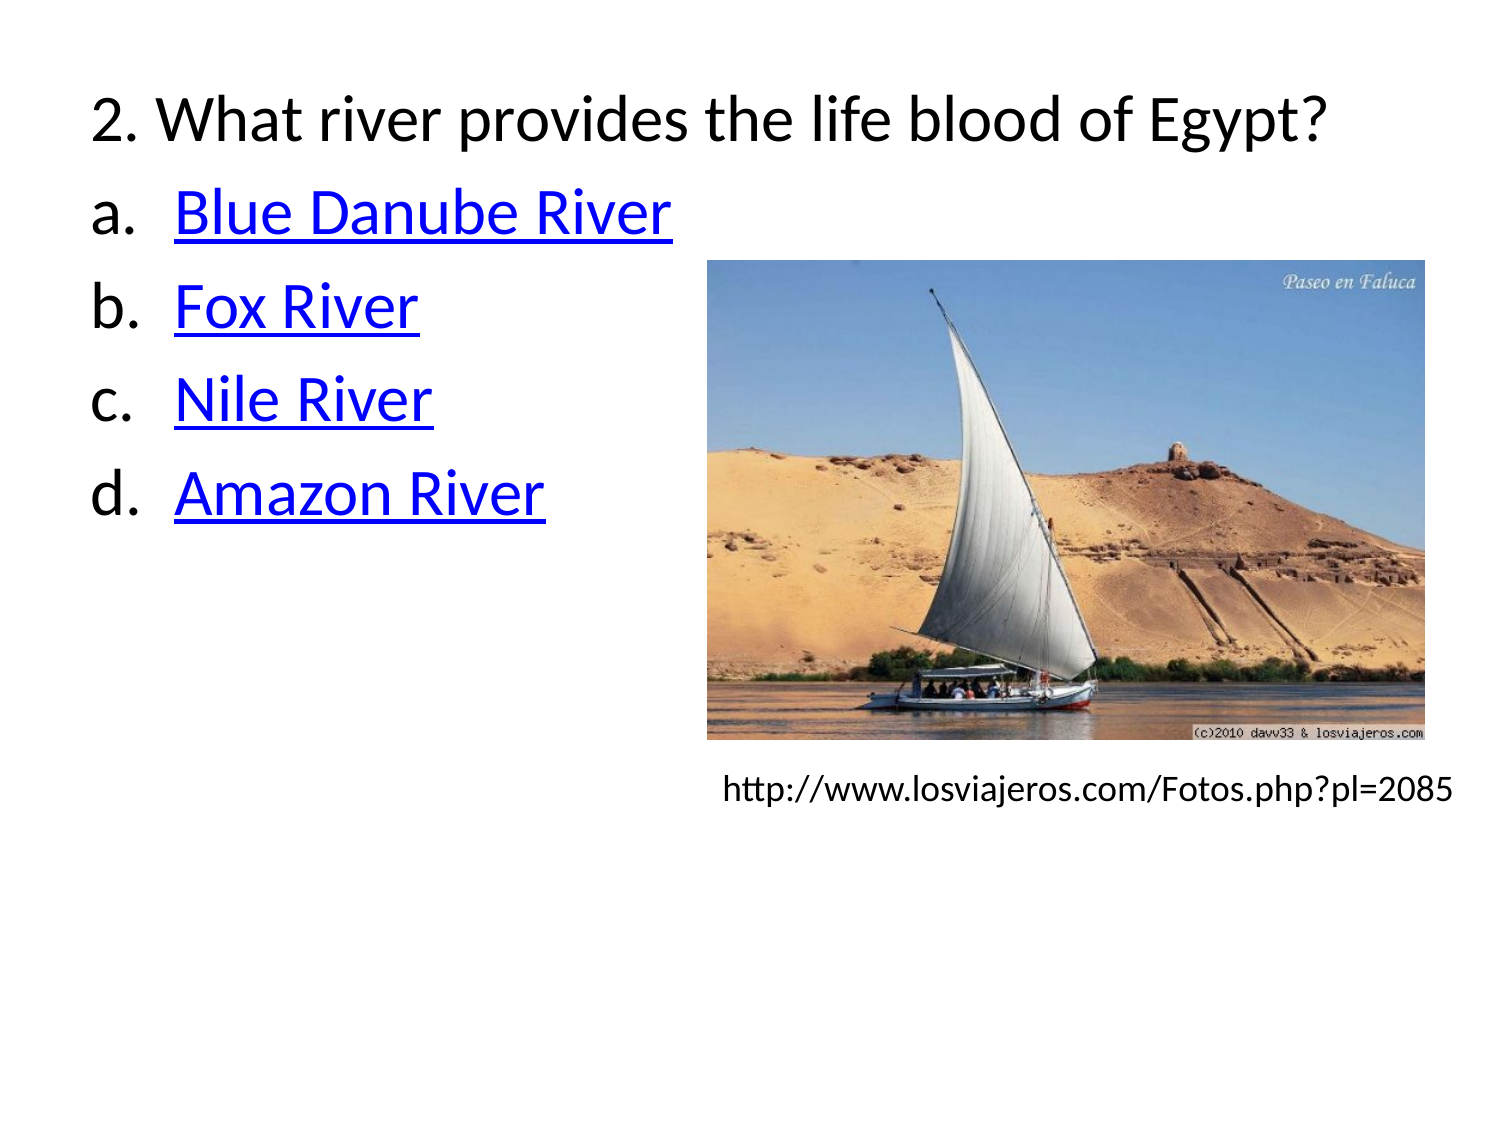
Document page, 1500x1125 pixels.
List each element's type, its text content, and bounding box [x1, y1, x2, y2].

list 2. What river provides the life blood of Egypt? Blue Danube River Fox River Nile River Amazon River [75, 67, 1425, 811]
text_box http://www.losviajeros.com/Fotos.php?pl=2085 [707, 757, 1500, 817]
picture [707, 259, 1426, 740]
